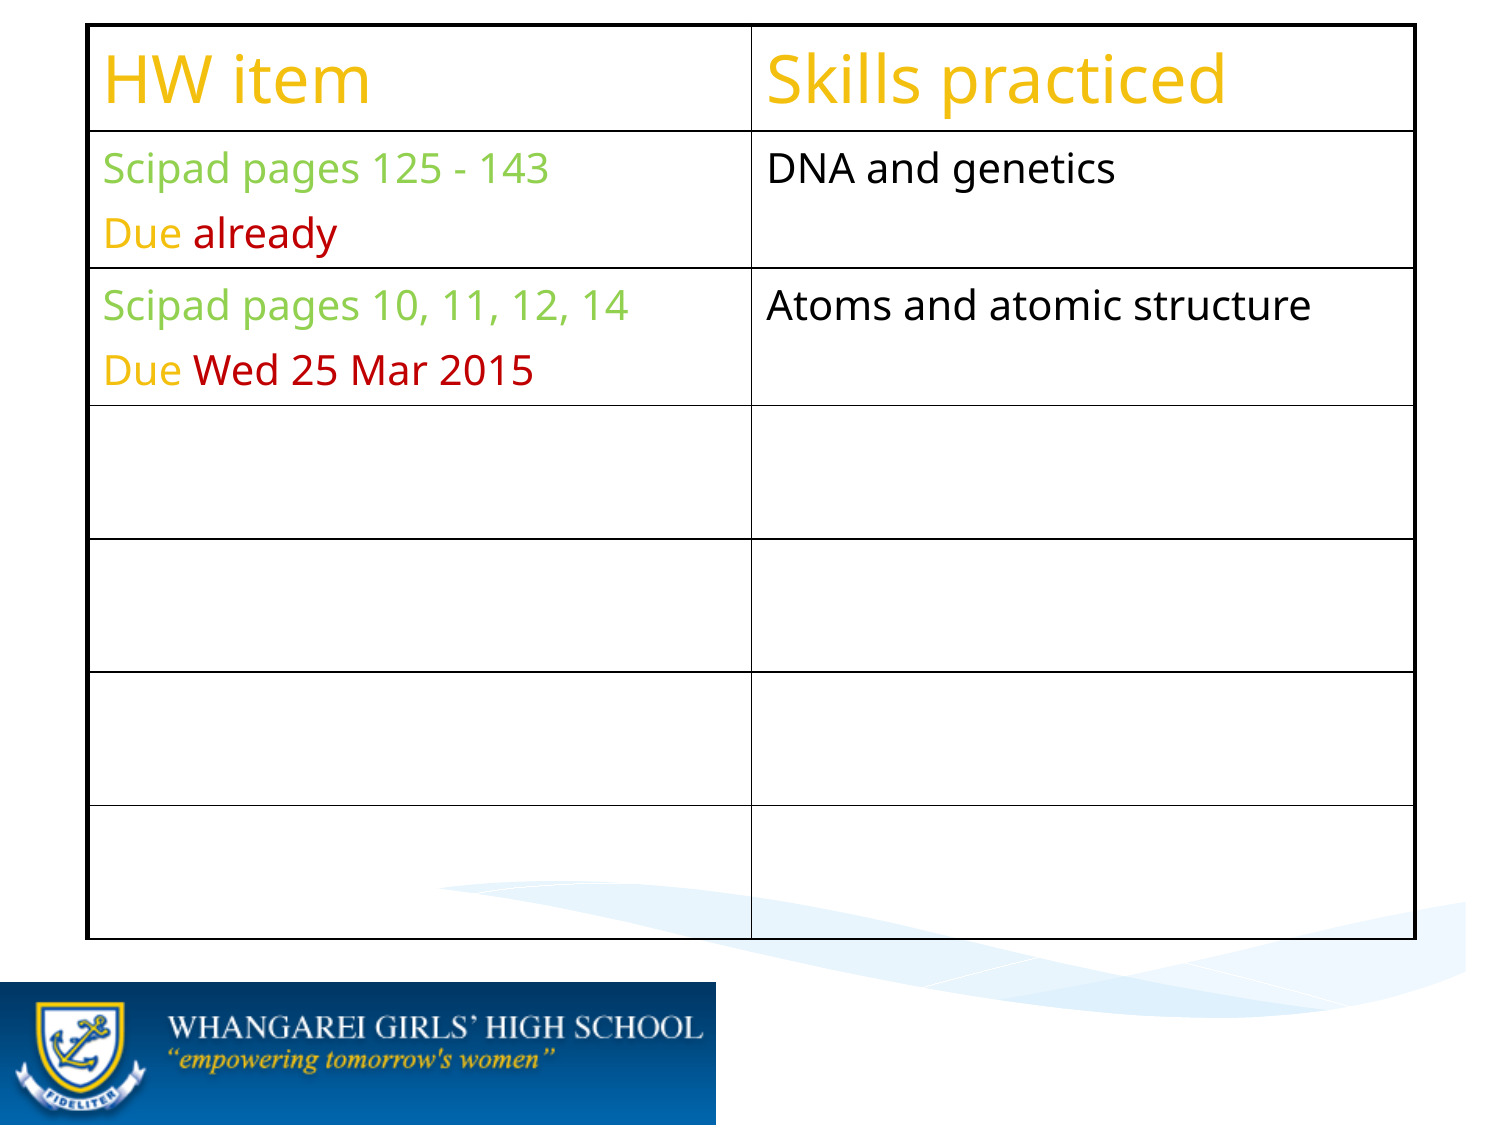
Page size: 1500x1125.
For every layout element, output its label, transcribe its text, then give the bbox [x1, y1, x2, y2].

table_cell [752, 806, 1413, 938]
table_header HW item [90, 27, 751, 130]
table_cell [90, 540, 751, 671]
table_cell [752, 540, 1413, 671]
table_cell [752, 673, 1413, 805]
table_cell [90, 806, 751, 938]
table_cell DNA and genetics [752, 132, 1413, 267]
table_cell Scipad pages 10, 11, 12, 14 Due Wed 25 Mar 2015 [90, 269, 751, 405]
picture [0, 982, 716, 1125]
table_cell [752, 406, 1413, 538]
table_cell Scipad pages 125 - 143 Due already [90, 132, 751, 267]
table_cell Atoms and atomic structure [752, 269, 1413, 405]
table_header Skills practiced [752, 27, 1413, 130]
table_cell [90, 673, 751, 805]
table_cell [90, 406, 751, 538]
